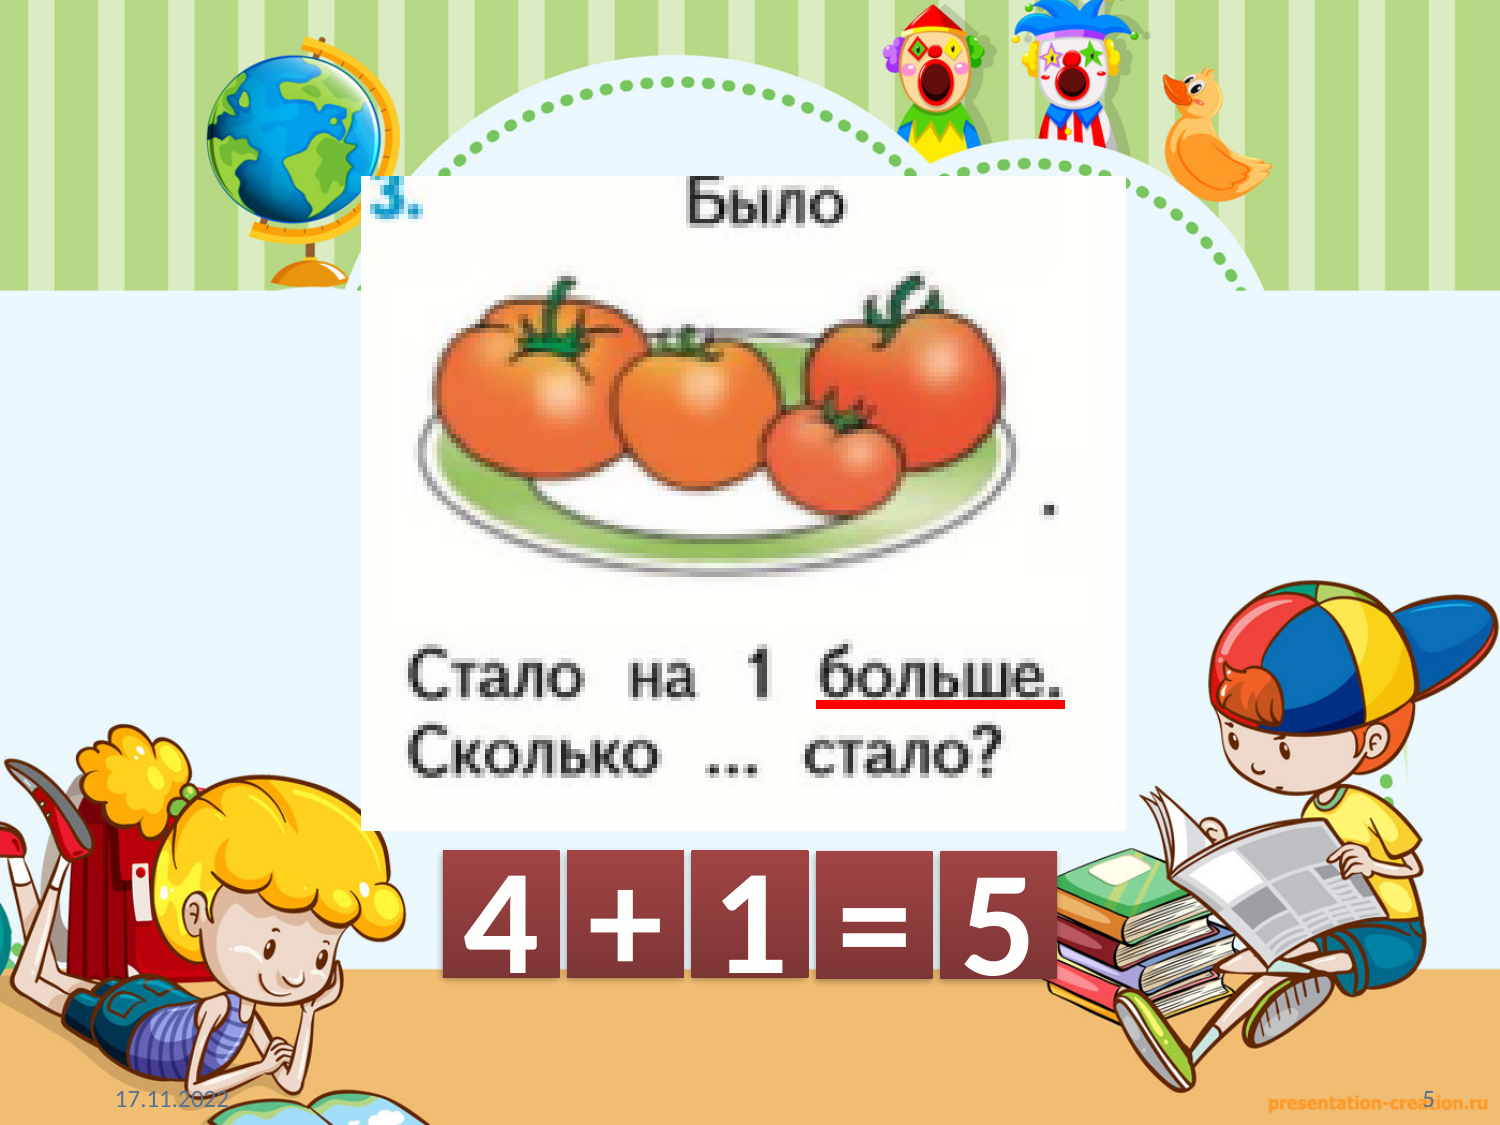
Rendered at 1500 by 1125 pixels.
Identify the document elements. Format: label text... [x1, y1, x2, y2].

text_box 4 [442, 850, 560, 978]
text_box + [567, 850, 684, 978]
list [361, 175, 1127, 831]
text_box = [816, 851, 933, 979]
picture [0, 0, 1500, 1125]
text_box 5 [940, 851, 1058, 979]
text_box 1 [691, 850, 809, 978]
